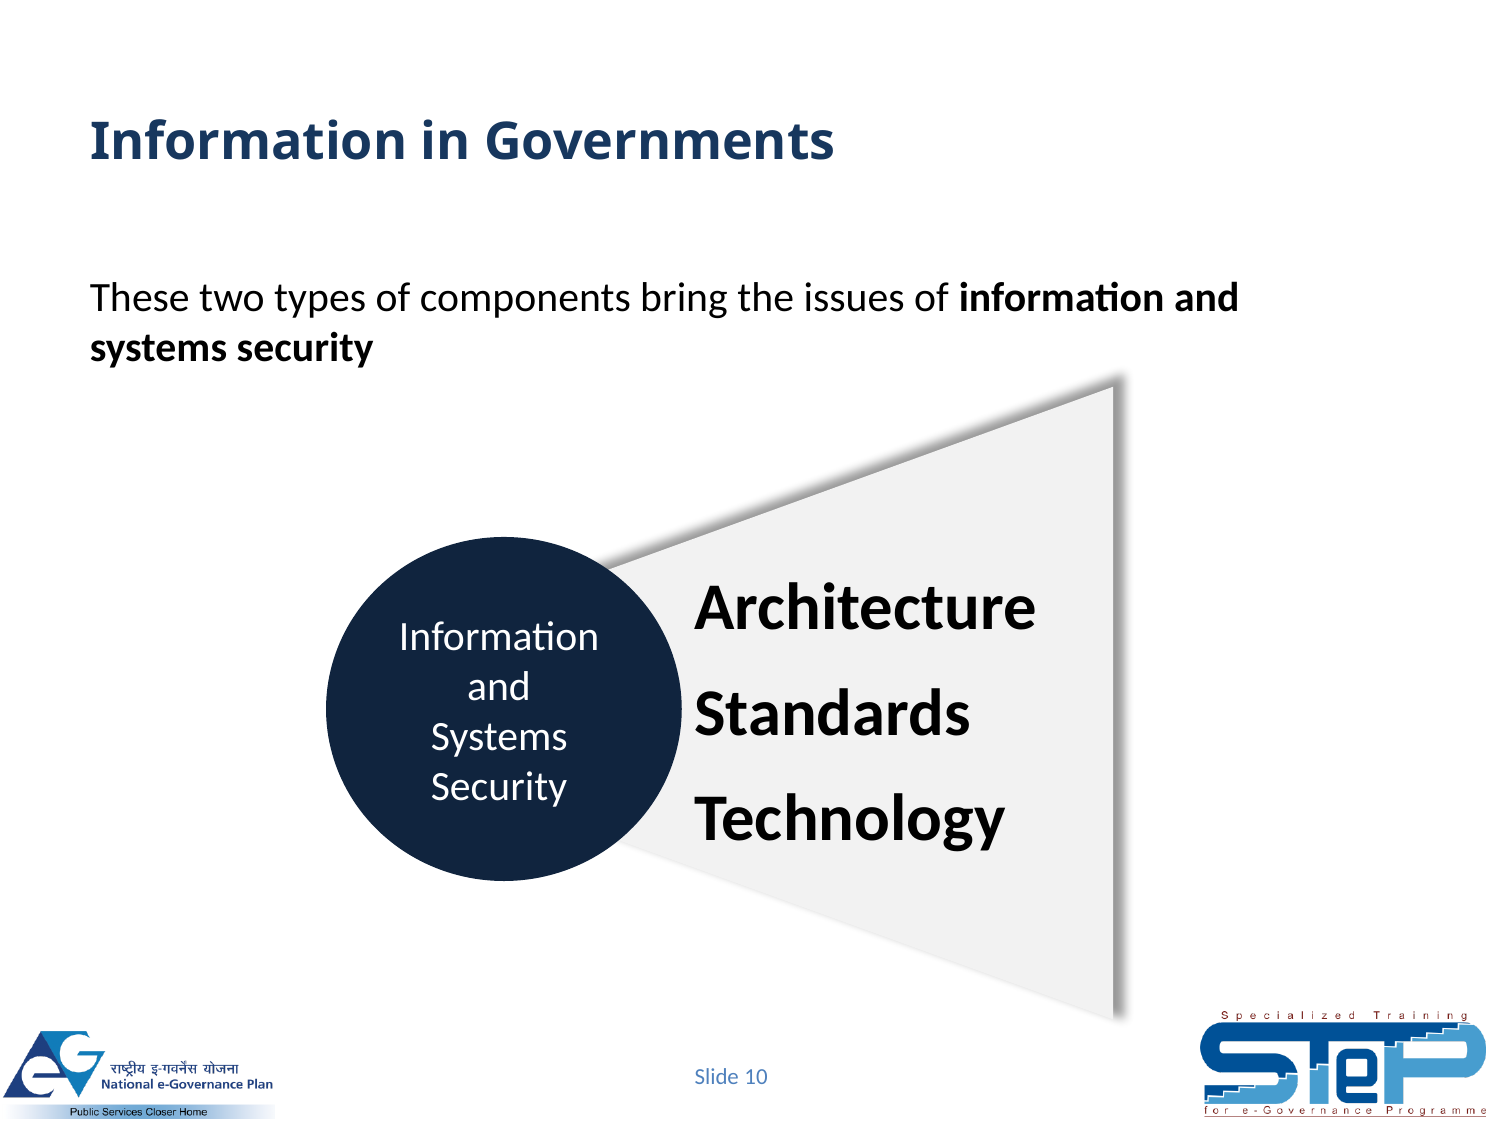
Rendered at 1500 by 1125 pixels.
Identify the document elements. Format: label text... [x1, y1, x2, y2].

text_box [617, 387, 1116, 1022]
picture [2, 1031, 275, 1119]
text_box Information and Systems Security [326, 536, 679, 882]
list These two types of components bring the issues of information and systems security [0, 262, 1350, 387]
text_box Standards [679, 651, 1102, 726]
text_box Architecture [679, 515, 1102, 651]
text_box [606, 541, 679, 673]
picture [1200, 1011, 1486, 1117]
title Information in Governments [75, 45, 1425, 233]
text_box Technology [679, 726, 1102, 862]
